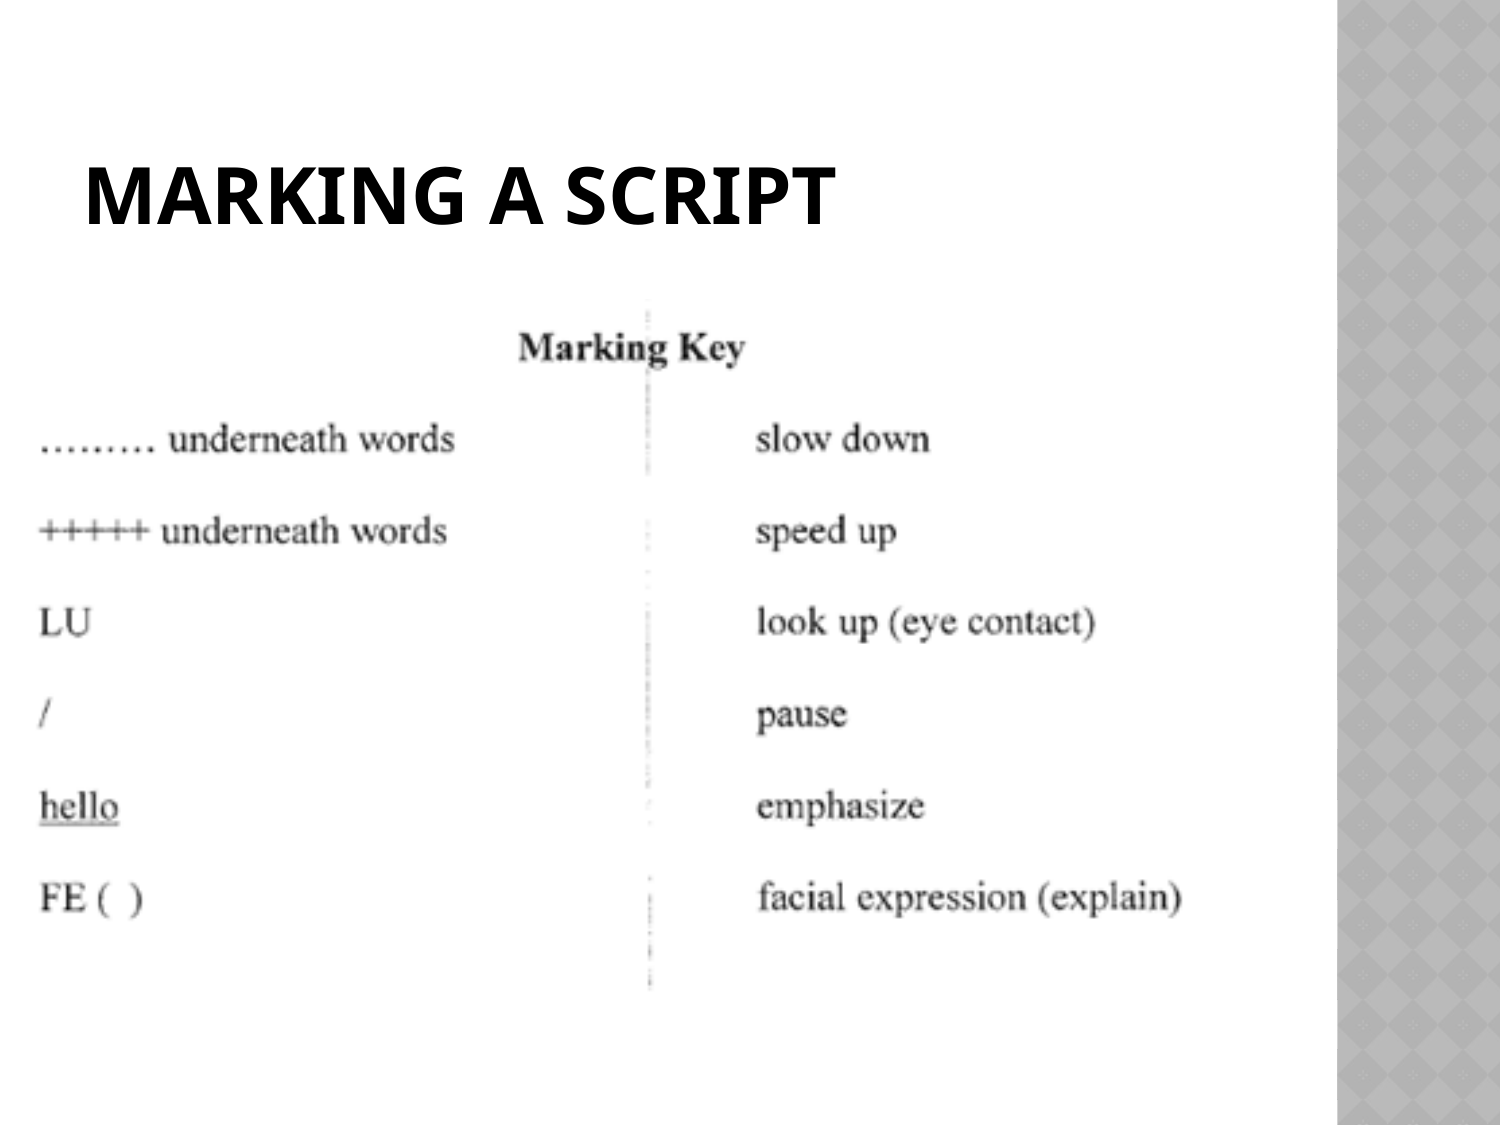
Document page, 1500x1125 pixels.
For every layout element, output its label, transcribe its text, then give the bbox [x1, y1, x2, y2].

title Marking a script [75, 52, 1263, 240]
picture [24, 299, 1309, 1041]
